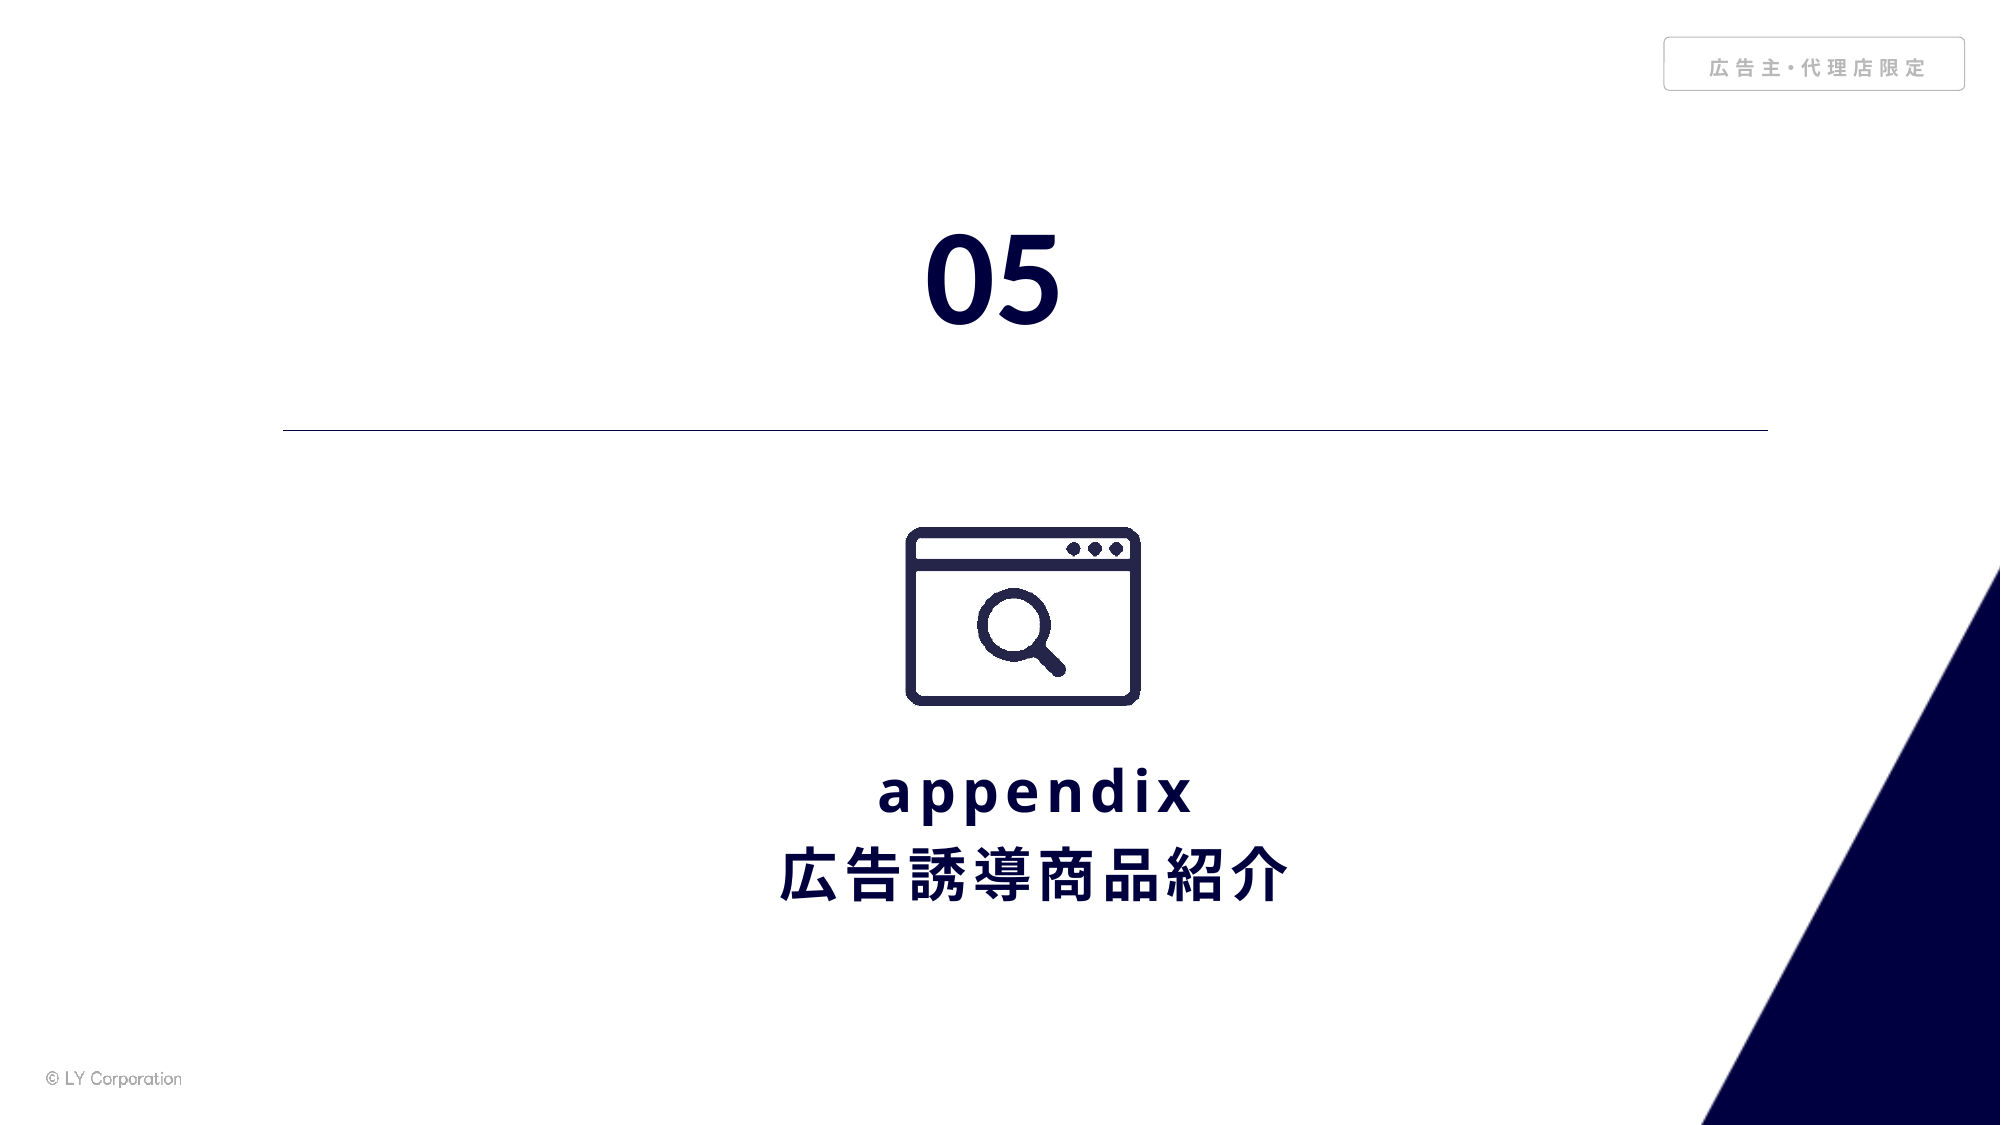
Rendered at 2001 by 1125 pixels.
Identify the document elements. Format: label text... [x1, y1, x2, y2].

list 05 [910, 198, 1136, 373]
list appendix 広告誘導商品紹介 [547, 755, 1523, 845]
picture [46, 1071, 181, 1088]
picture [892, 495, 1153, 736]
